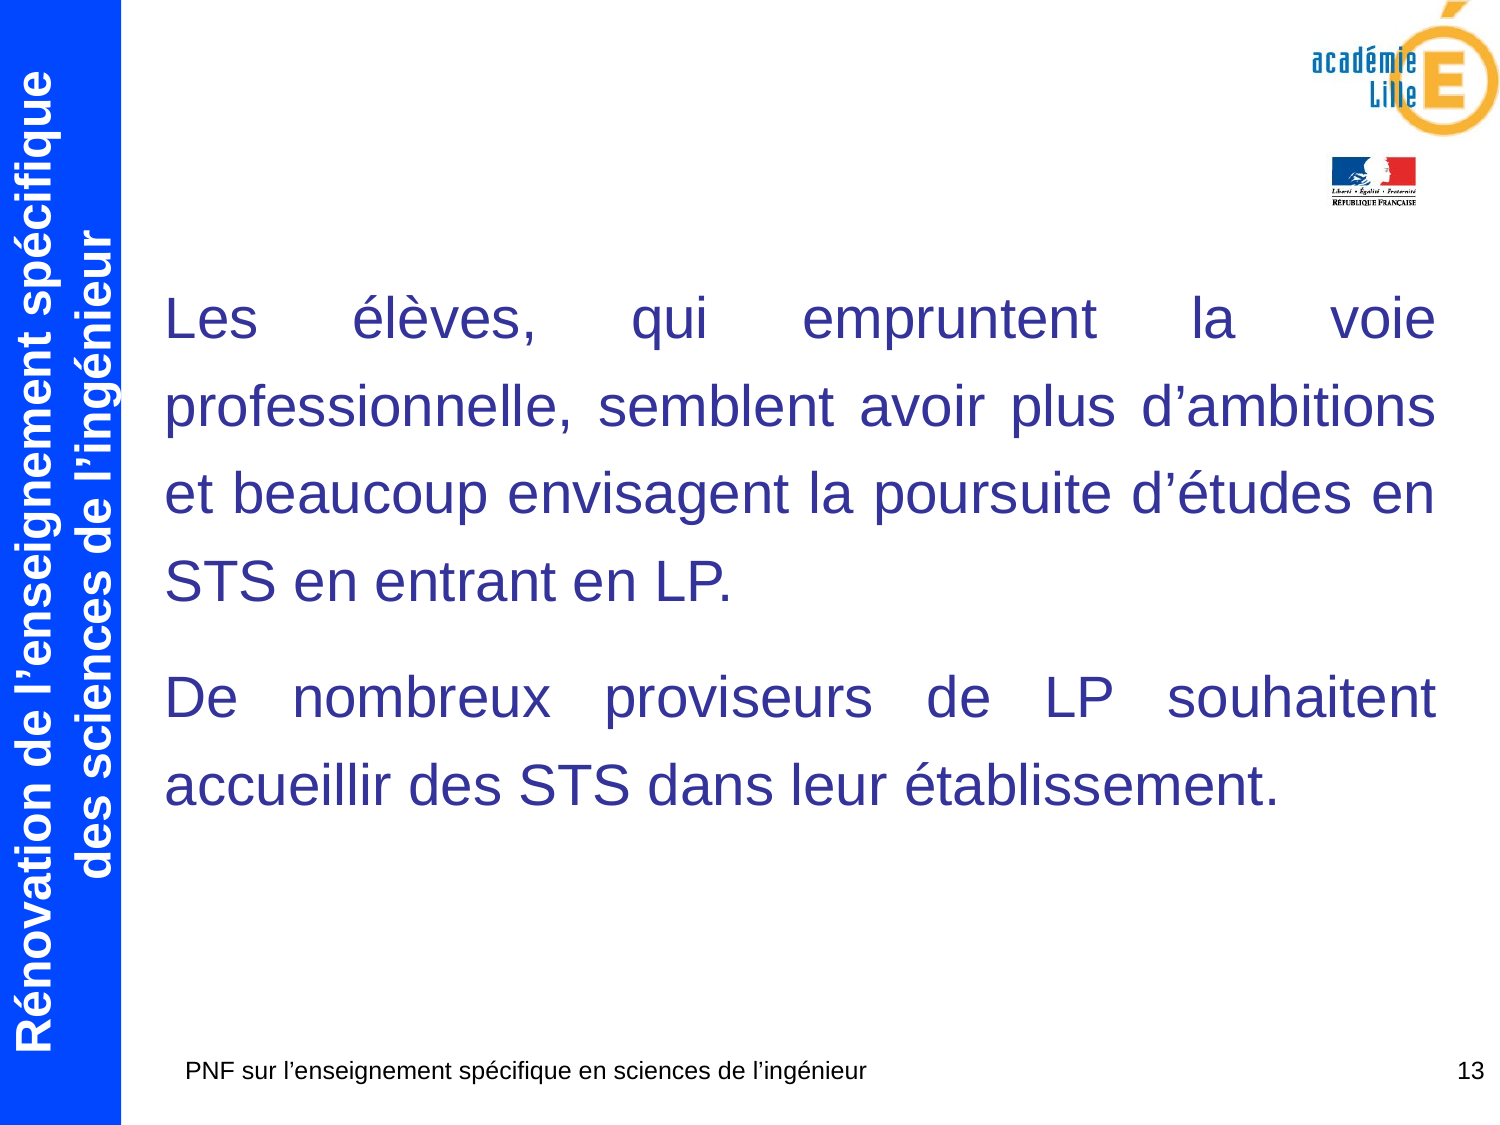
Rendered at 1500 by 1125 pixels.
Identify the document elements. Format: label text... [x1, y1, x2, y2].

slide_number 13 [1149, 1046, 1500, 1125]
text_box Les élèves, qui empruntent la voie professionnelle, semblent avoir plus d’ambitions et beaucoup envisagent la poursuite d’études en STS en entrant en LP. De nombreux proviseurs de LP souhaitent accueillir des STS dans leur établissement. [149, 255, 1453, 825]
footer PNF sur l’enseignement spécifique en sciences de l’ingénieur [115, 1046, 938, 1125]
picture [1312, 0, 1500, 206]
